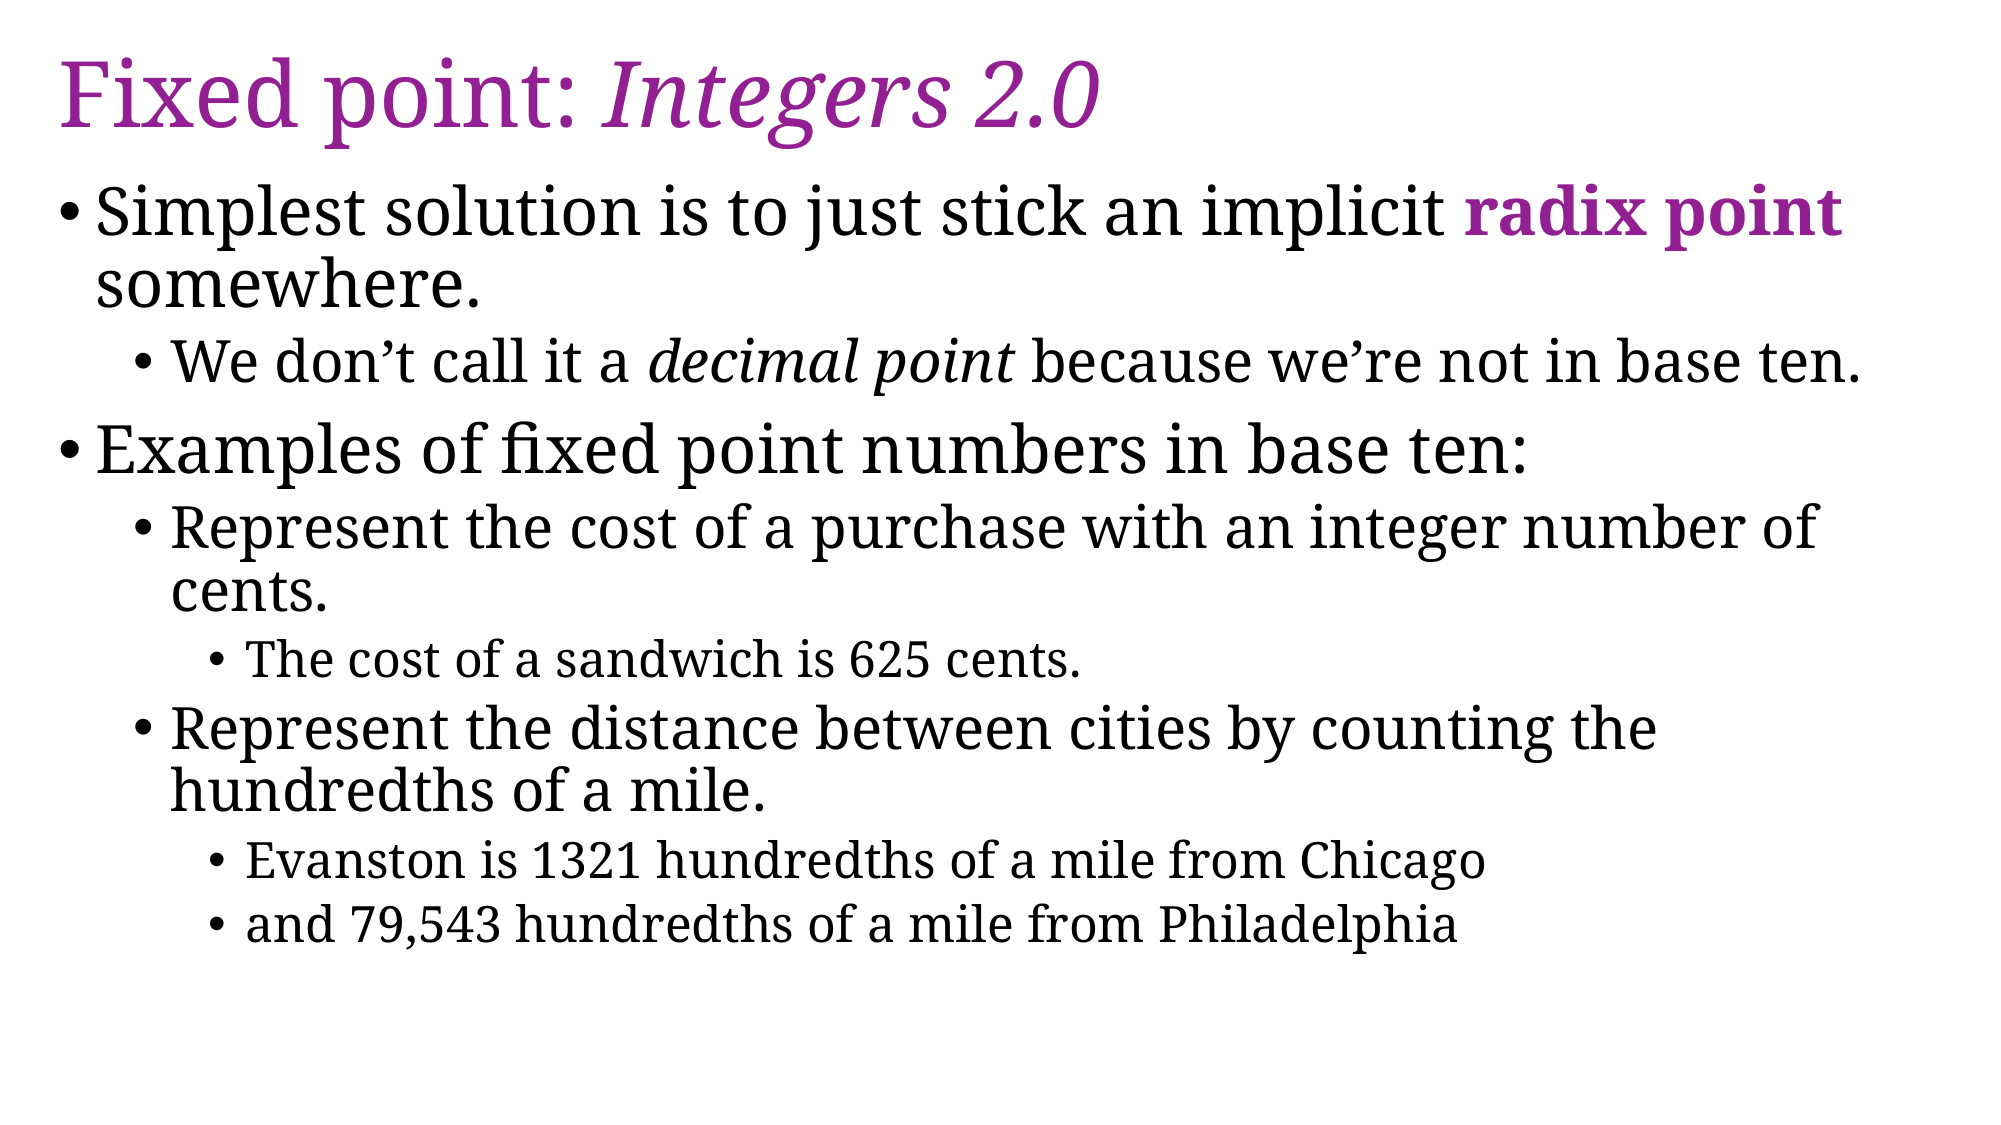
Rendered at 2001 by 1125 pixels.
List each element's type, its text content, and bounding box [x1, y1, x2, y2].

title Fixed point: Integers 2.0 [43, 25, 1953, 170]
list Simplest solution is to just stick an implicit radix point somewhere. We don’t call it a decimal point because we’re not in base ten. Examples of fixed point numbers in base ten: Represent the cost of a purchase with an integer number of cents. The cost of a sandwich is 625 cents. Represent the distance between cities by counting the hundredths of a mile. Evanston is 1321 hundredths of a mile from Chicago and 79,543 hundredths of a mile from Philadelphia [43, 170, 1953, 1081]
